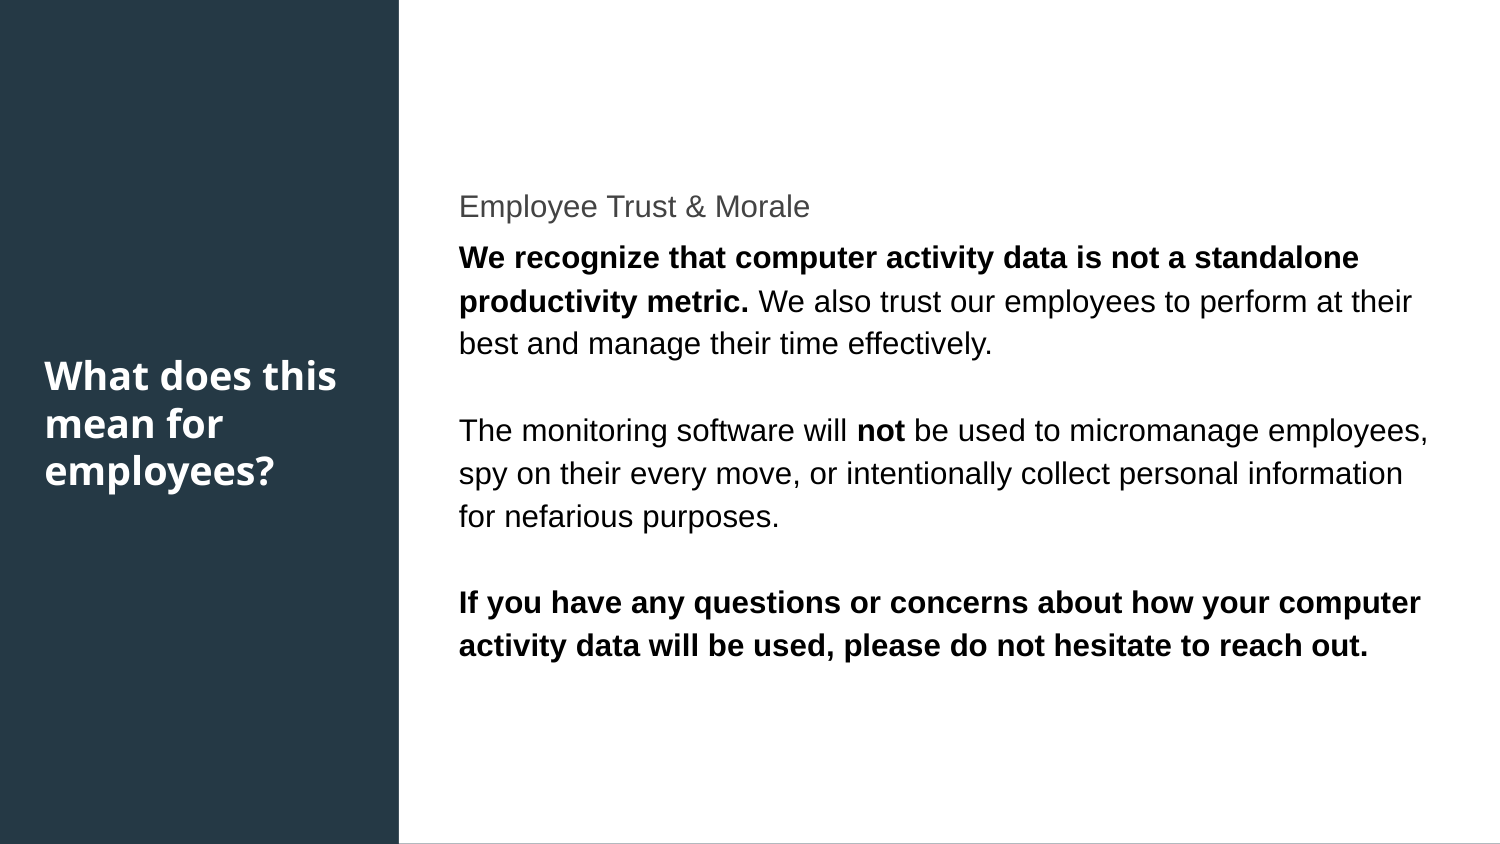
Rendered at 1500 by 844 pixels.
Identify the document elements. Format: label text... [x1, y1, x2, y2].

text_box Employee Trust & Morale We recognize that computer activity data is not a standalone productivity metric. We also trust our employees to perform at their best and manage their time effectively. The monitoring software will not be used to micromanage employees, spy on their every move, or intentionally collect personal information for nefarious purposes. If you have any questions or concerns about how your computer activity data will be used, please do not hesitate to reach out. [443, 165, 1465, 678]
title What does this mean for employees? [29, 336, 359, 509]
